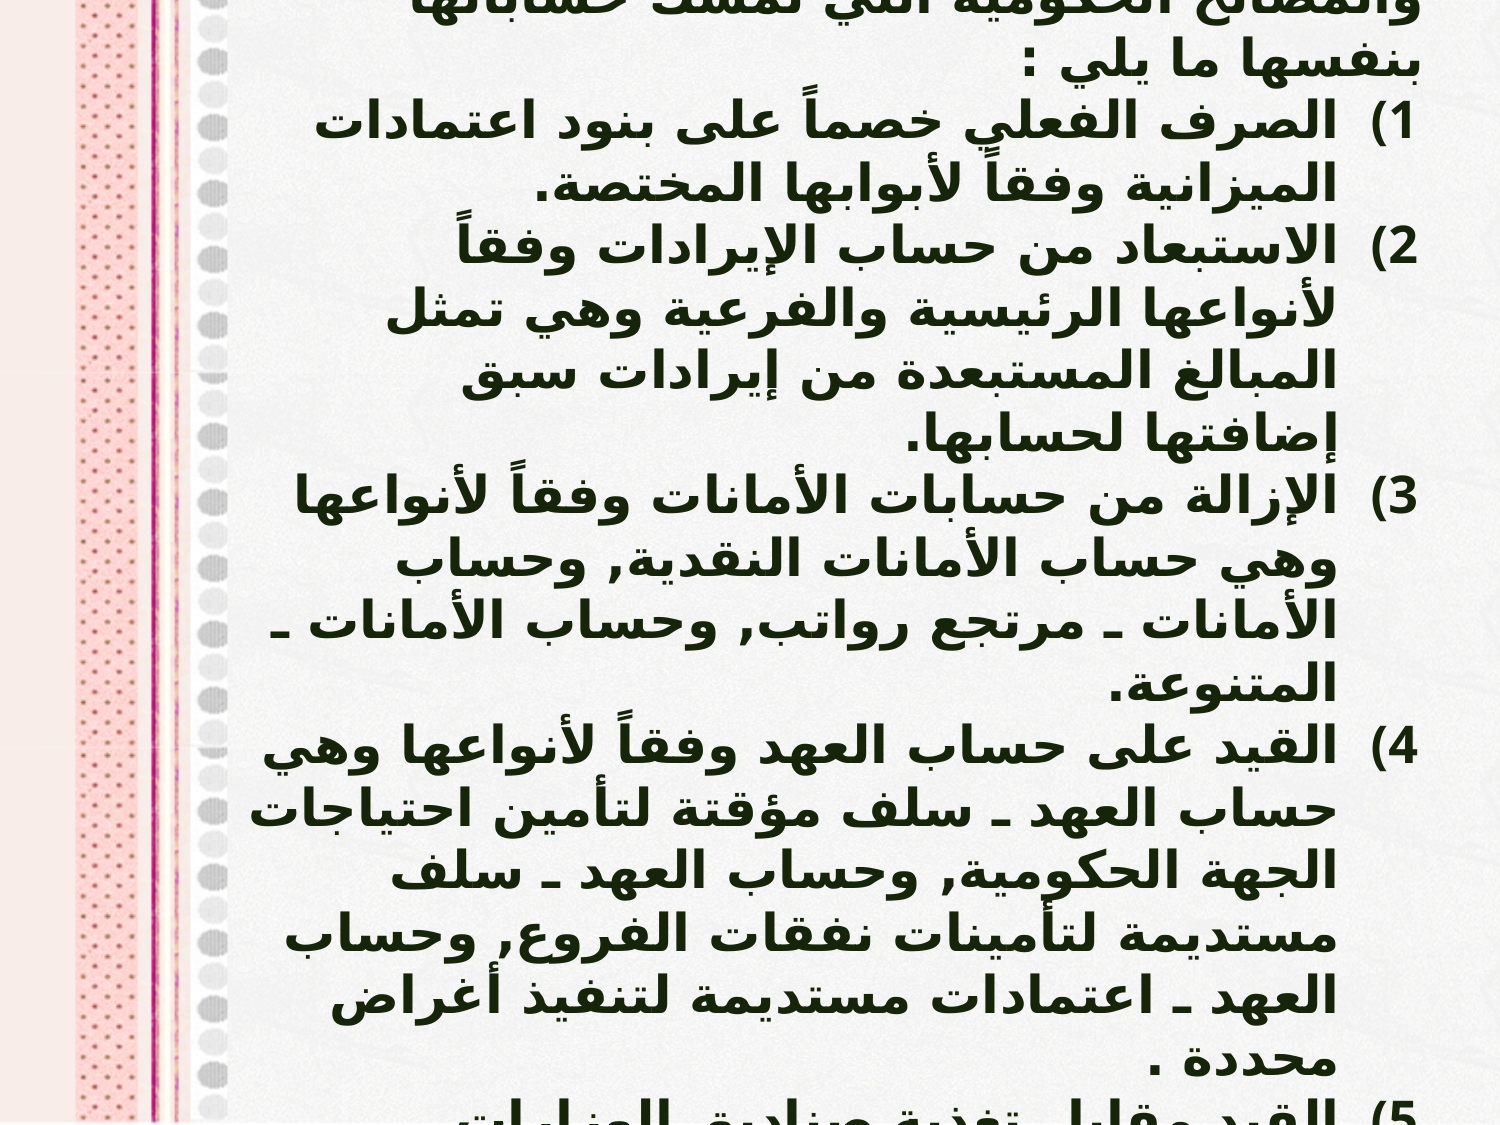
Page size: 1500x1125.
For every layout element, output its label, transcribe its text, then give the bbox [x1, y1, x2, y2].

picture [0, 0, 1500, 1125]
text_box أولاً : طرق تبويب المصروفات : من أوجه الصرف من خزائن وصناديق الوزارات والمصالح الحكومية التي تمسك حساباتها بنفسها ما يلي : الصرف الفعلي خصماً على بنود اعتمادات الميزانية وفقاً لأبوابها المختصة. الاستبعاد من حساب الإيرادات وفقاً لأنواعها الرئيسية والفرعية وهي تمثل المبالغ المستبعدة من إيرادات سبق إضافتها لحسابها. الإزالة من حسابات الأمانات وفقاً لأنواعها وهي حساب الأمانات النقدية, وحساب الأمانات ـ مرتجع رواتب, وحساب الأمانات ـ المتنوعة. القيد على حساب العهد وفقاً لأنواعها وهي حساب العهد ـ سلف مؤقتة لتأمين احتياجات الجهة الحكومية, وحساب العهد ـ سلف مستديمة لتأمينات نفقات الفروع, وحساب العهد ـ اعتمادات مستديمة لتنفيذ أغراض محددة . القيد مقابل تغذية صناديق الوزارات والمصالح الحكومية أو الحسابات البنكية للصرف منها بموجب حوالات أو شيكات على نفقات الباب الأول والثاني. [220, 102, 1451, 1125]
